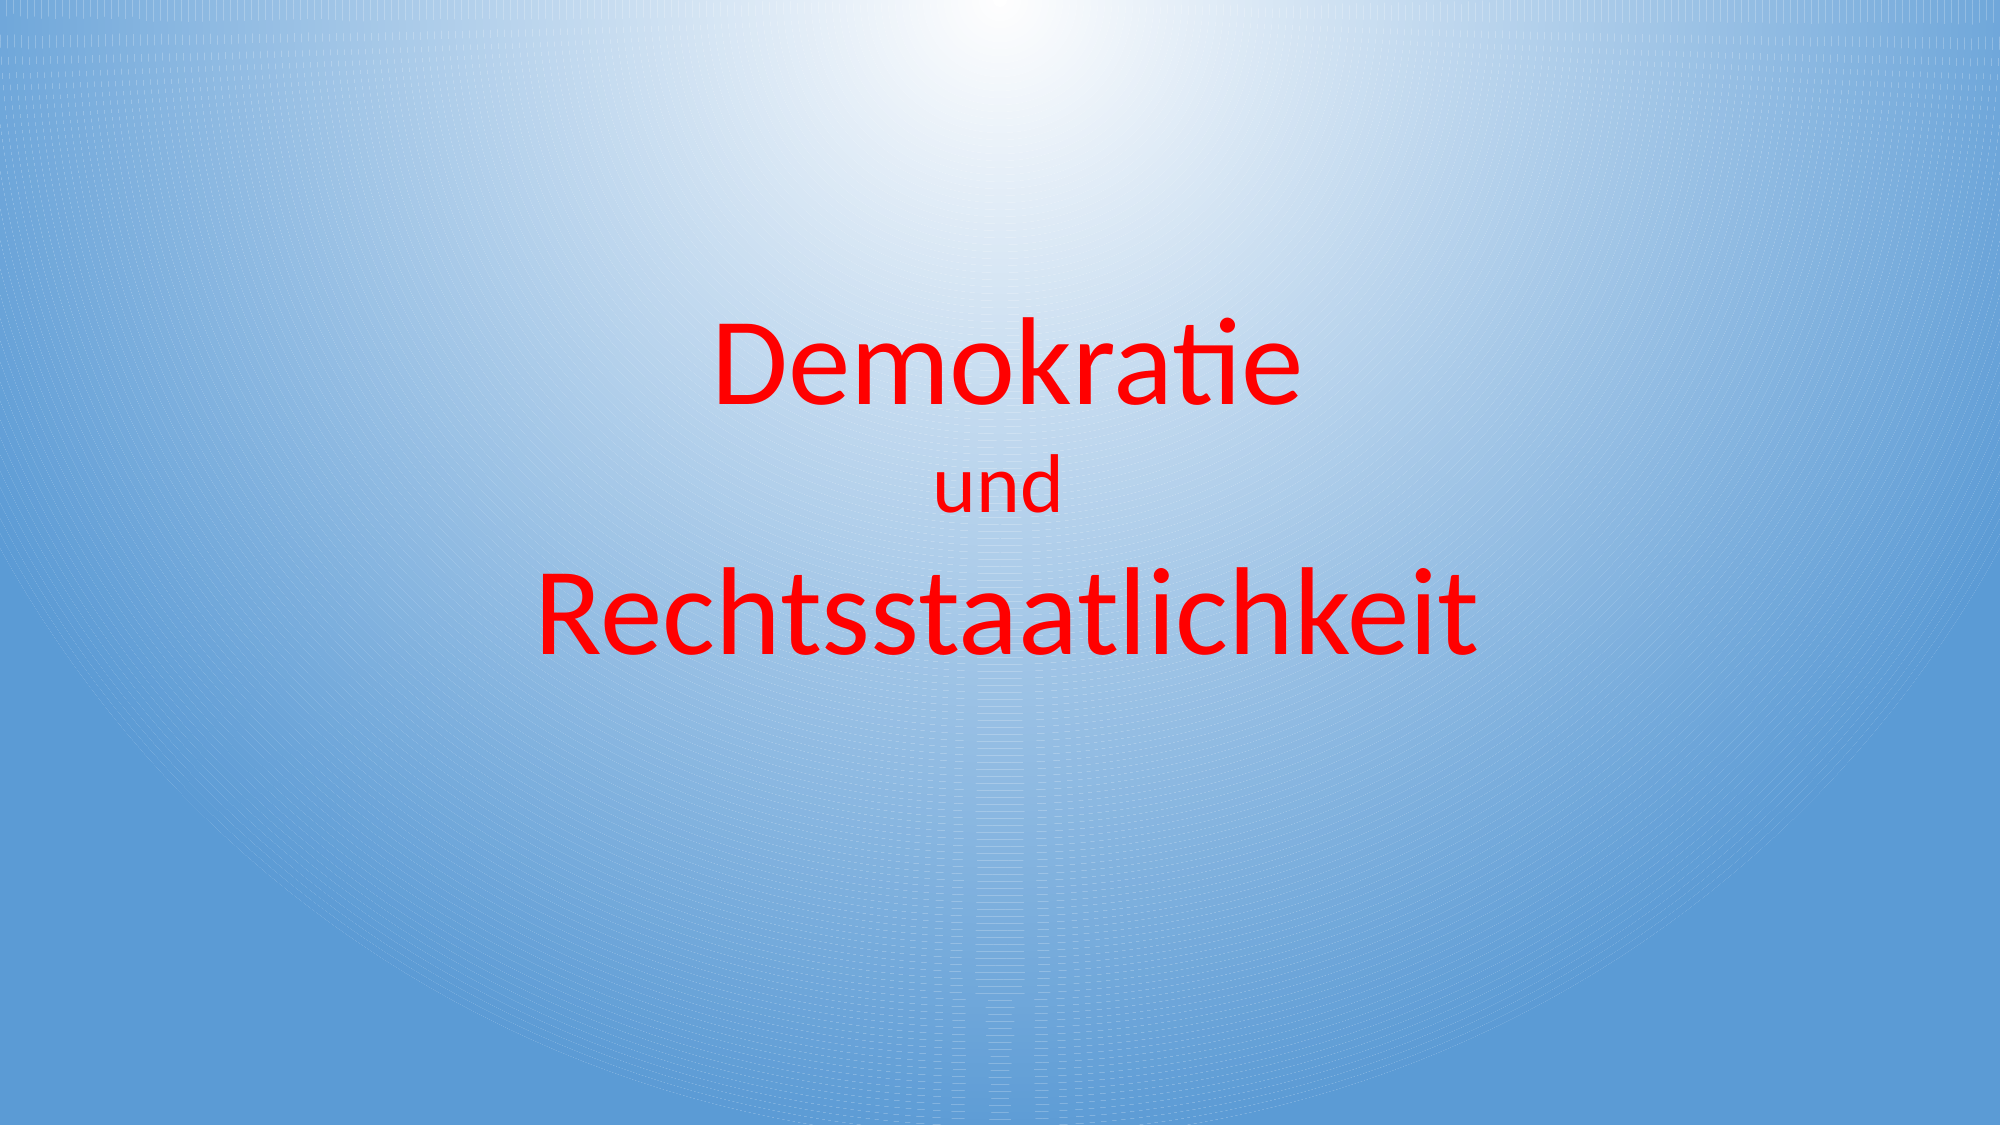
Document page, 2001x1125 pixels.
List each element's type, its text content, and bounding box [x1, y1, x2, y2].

text_box Demokratie und Rechtsstaatlichkeit [271, 272, 1745, 687]
